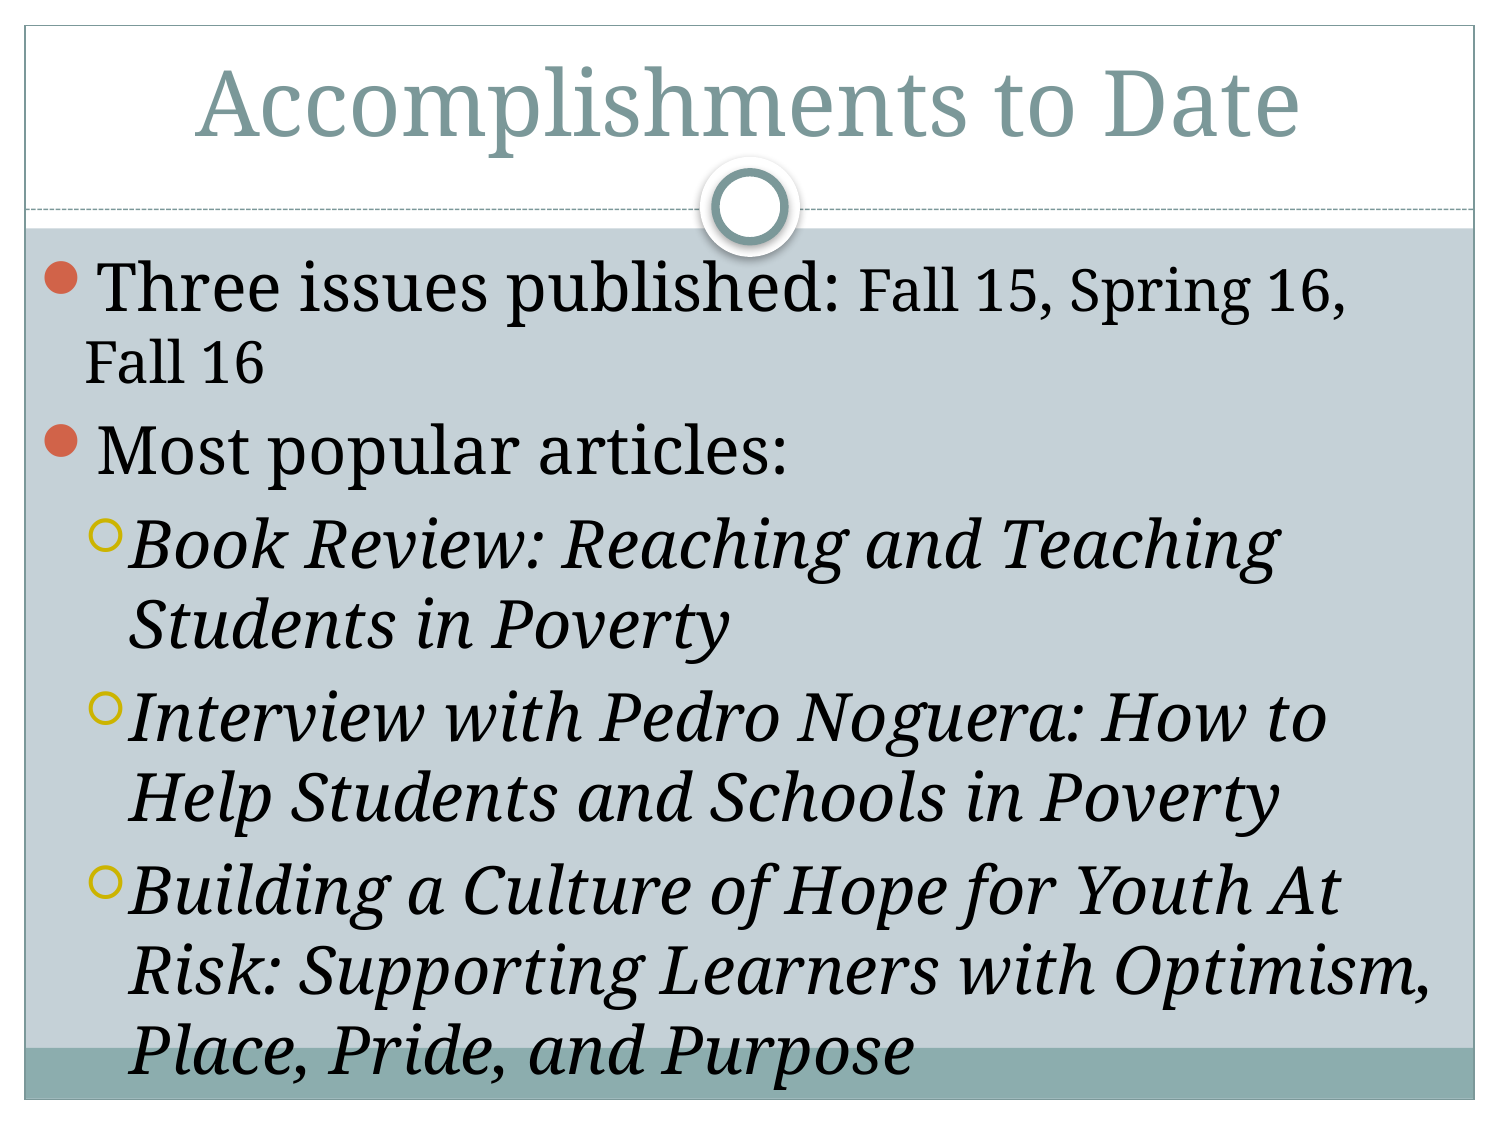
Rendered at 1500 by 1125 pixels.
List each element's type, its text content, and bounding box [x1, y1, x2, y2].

list Three issues published: Fall 15, Spring 16, Fall 16 Most popular articles: Book Review: Reaching and Teaching Students in Poverty Interview with Pedro Noguera: How to Help Students and Schools in Poverty Building a Culture of Hope for Youth At Risk: Supporting Learners with Optimism, Place, Pride, and Purpose [24, 237, 1475, 1050]
title Accomplishments to Date [49, 37, 1450, 162]
